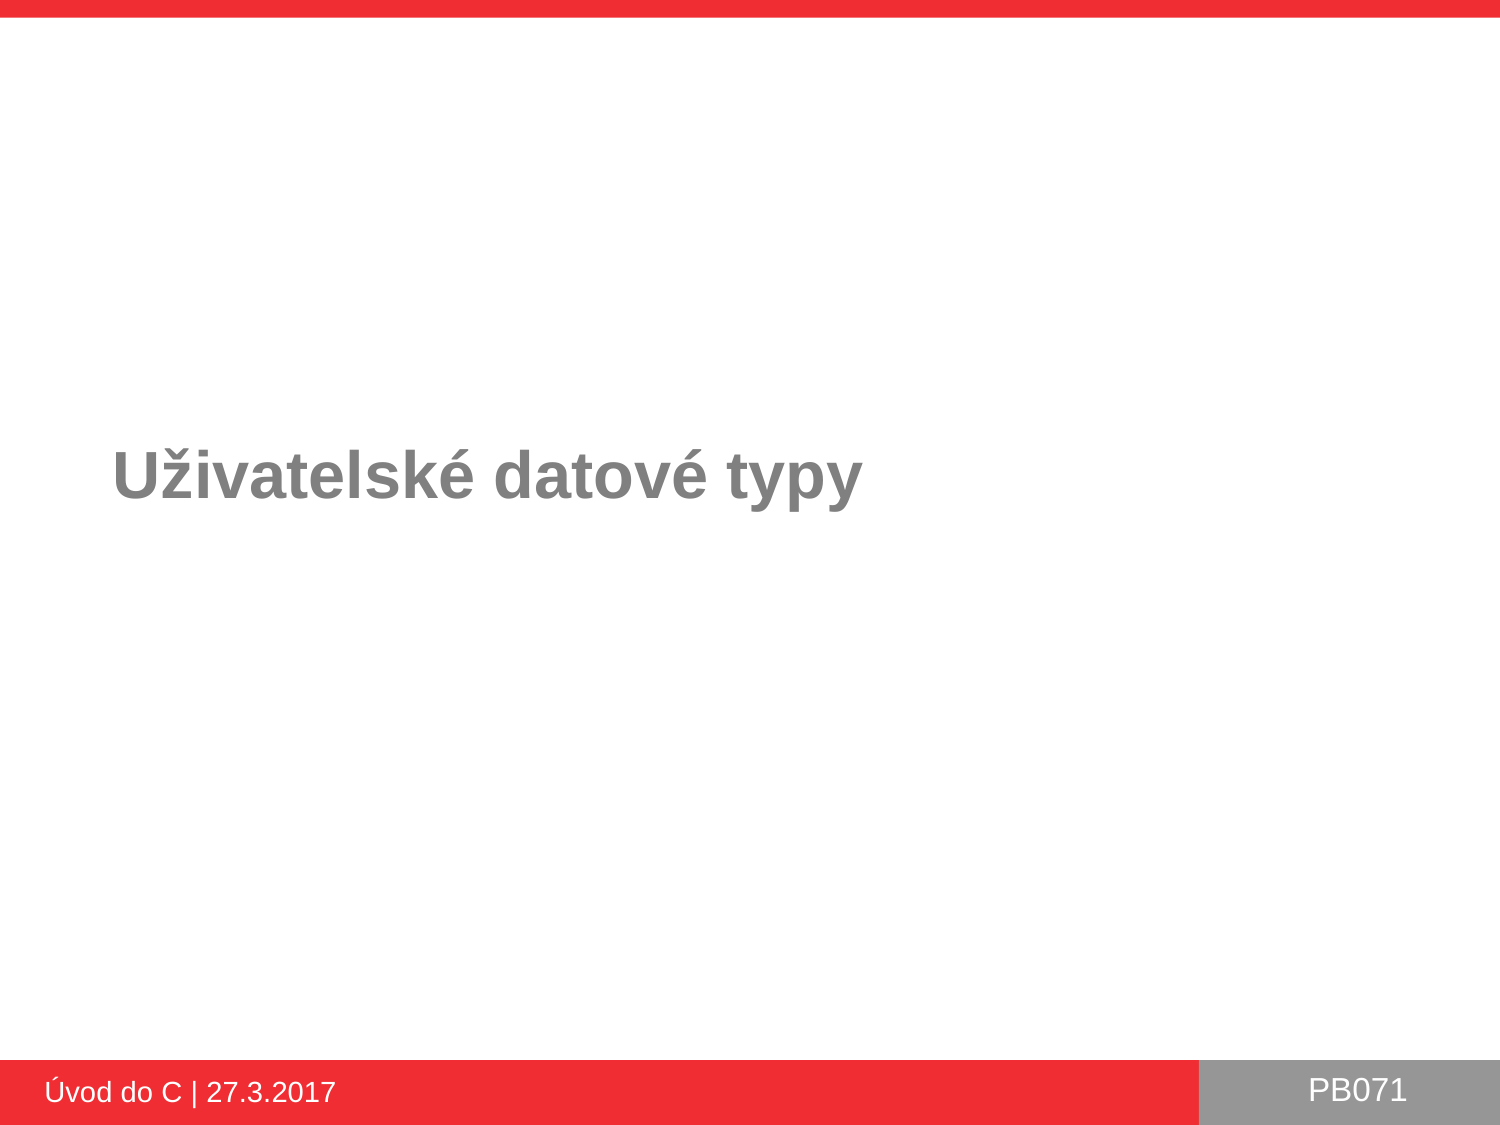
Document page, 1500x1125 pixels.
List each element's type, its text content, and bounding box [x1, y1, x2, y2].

footer Úvod do C | 27.3.2017 [29, 1065, 1199, 1125]
title Uživatelské datové typy [112, 376, 1388, 564]
